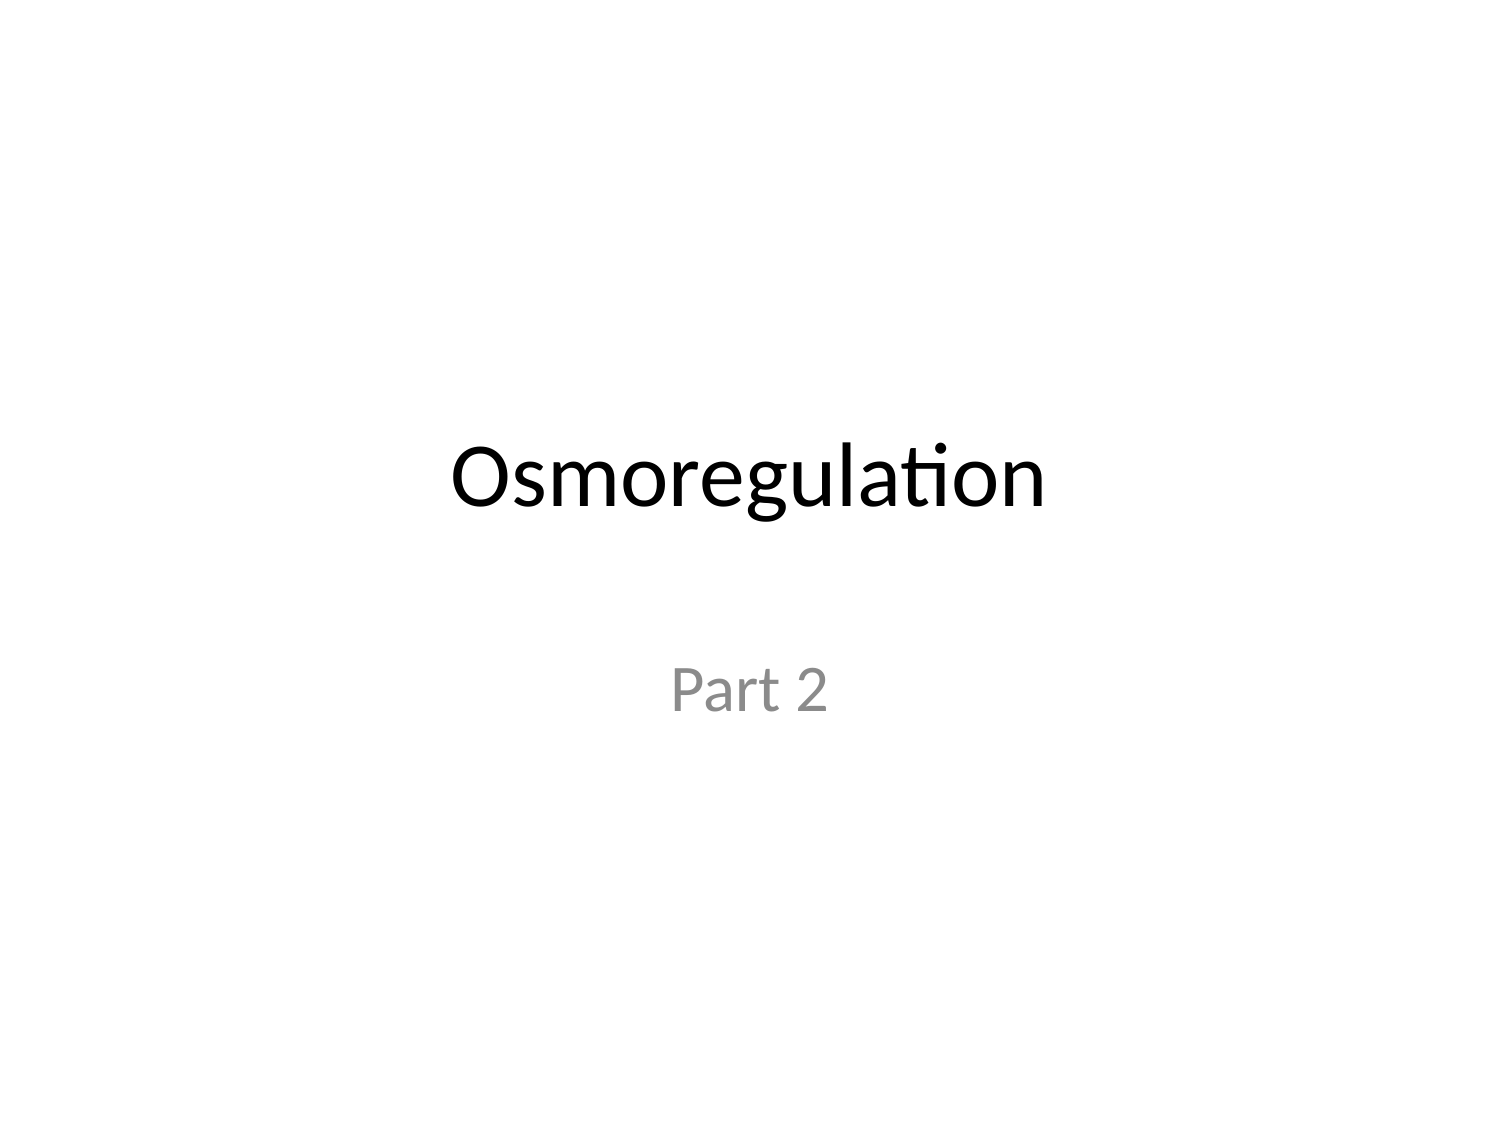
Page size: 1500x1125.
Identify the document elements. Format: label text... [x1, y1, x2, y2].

title Osmoregulation [112, 349, 1388, 591]
subtitle Part 2 [225, 637, 1275, 925]
